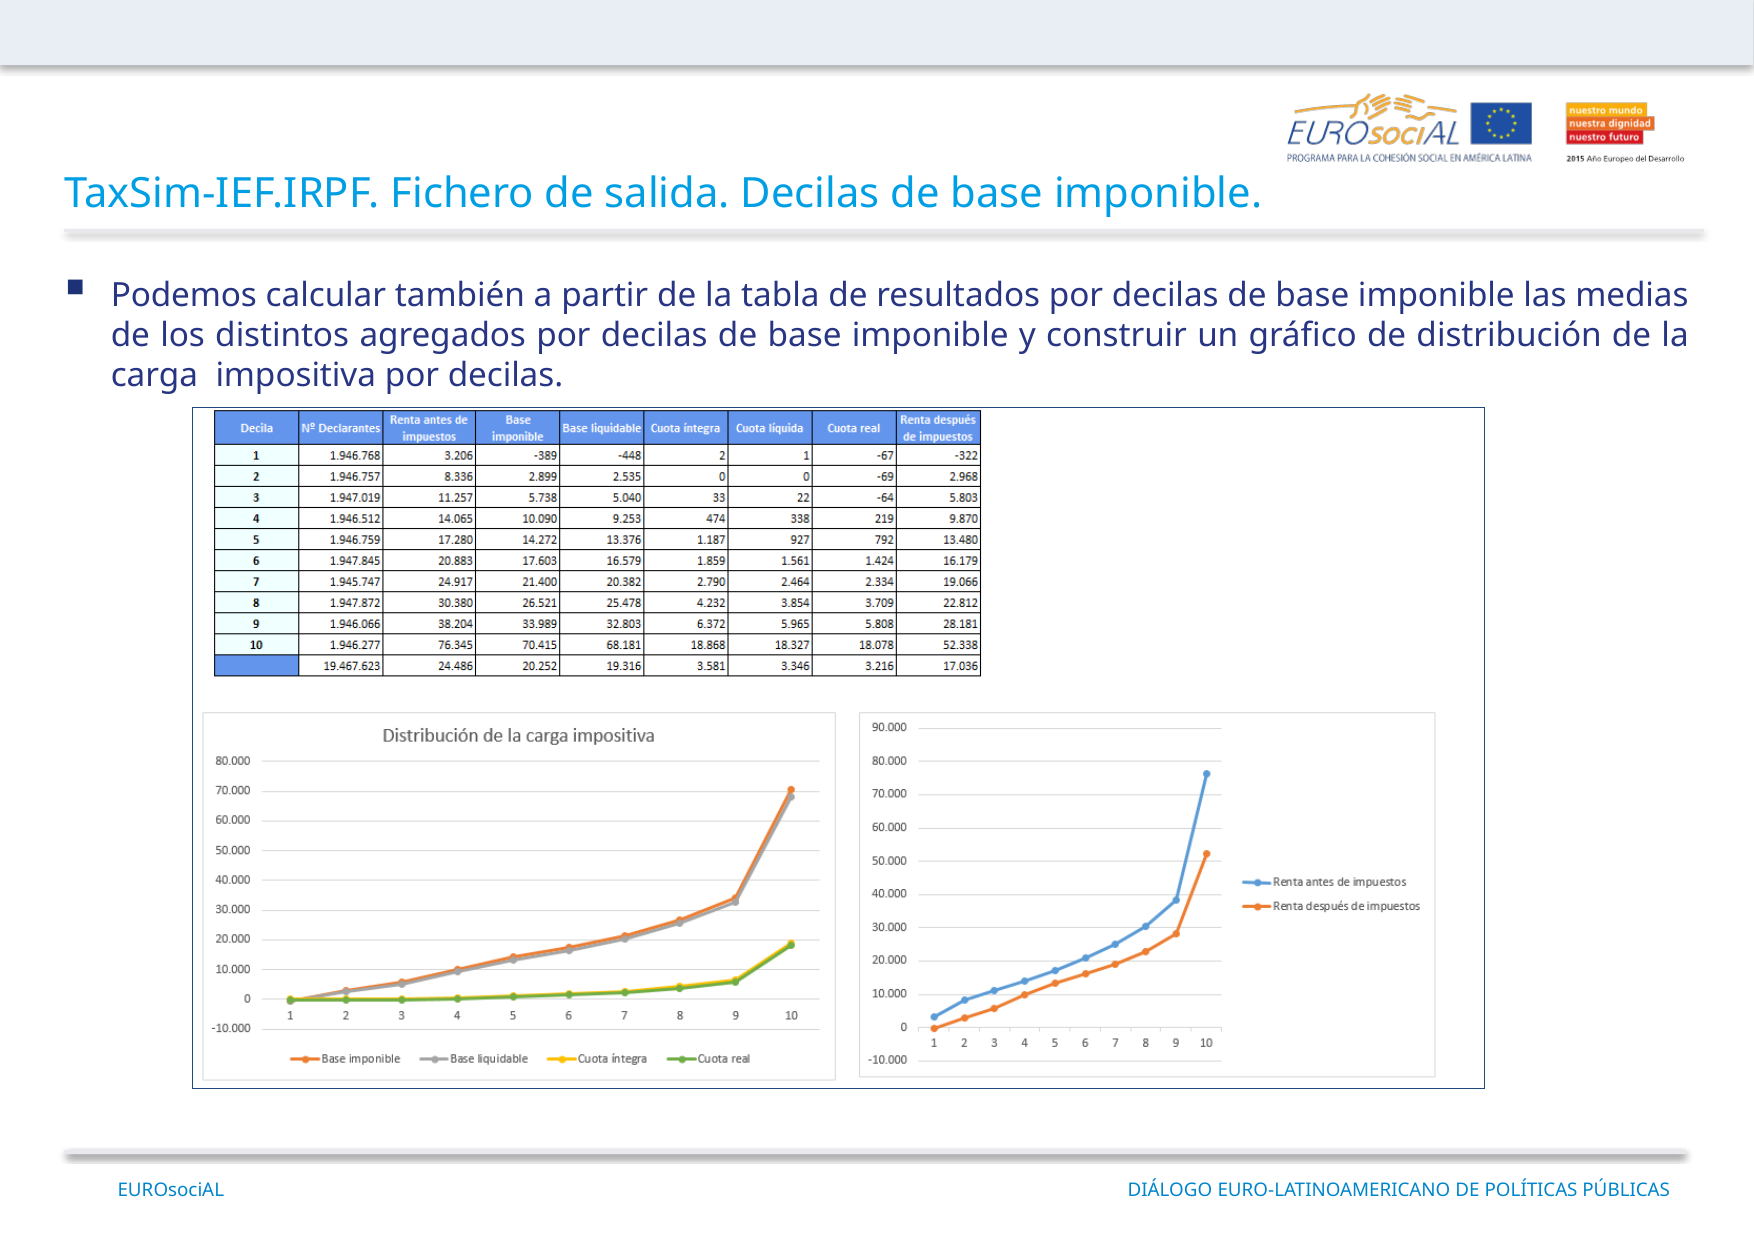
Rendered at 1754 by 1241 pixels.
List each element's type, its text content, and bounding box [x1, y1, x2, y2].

picture [192, 407, 1485, 1090]
picture [1278, 88, 1692, 173]
text_box TaxSim-IEF.IRPF. Fichero de salida. Decilas de base imponible. [49, 158, 1628, 233]
text_box Podemos calcular también a partir de la tabla de resultados por decilas de base imponible las medias de los distintos agregados por decilas de base imponible y construir un gráfico de distribución de la carga impositiva por decilas. [64, 254, 1692, 396]
